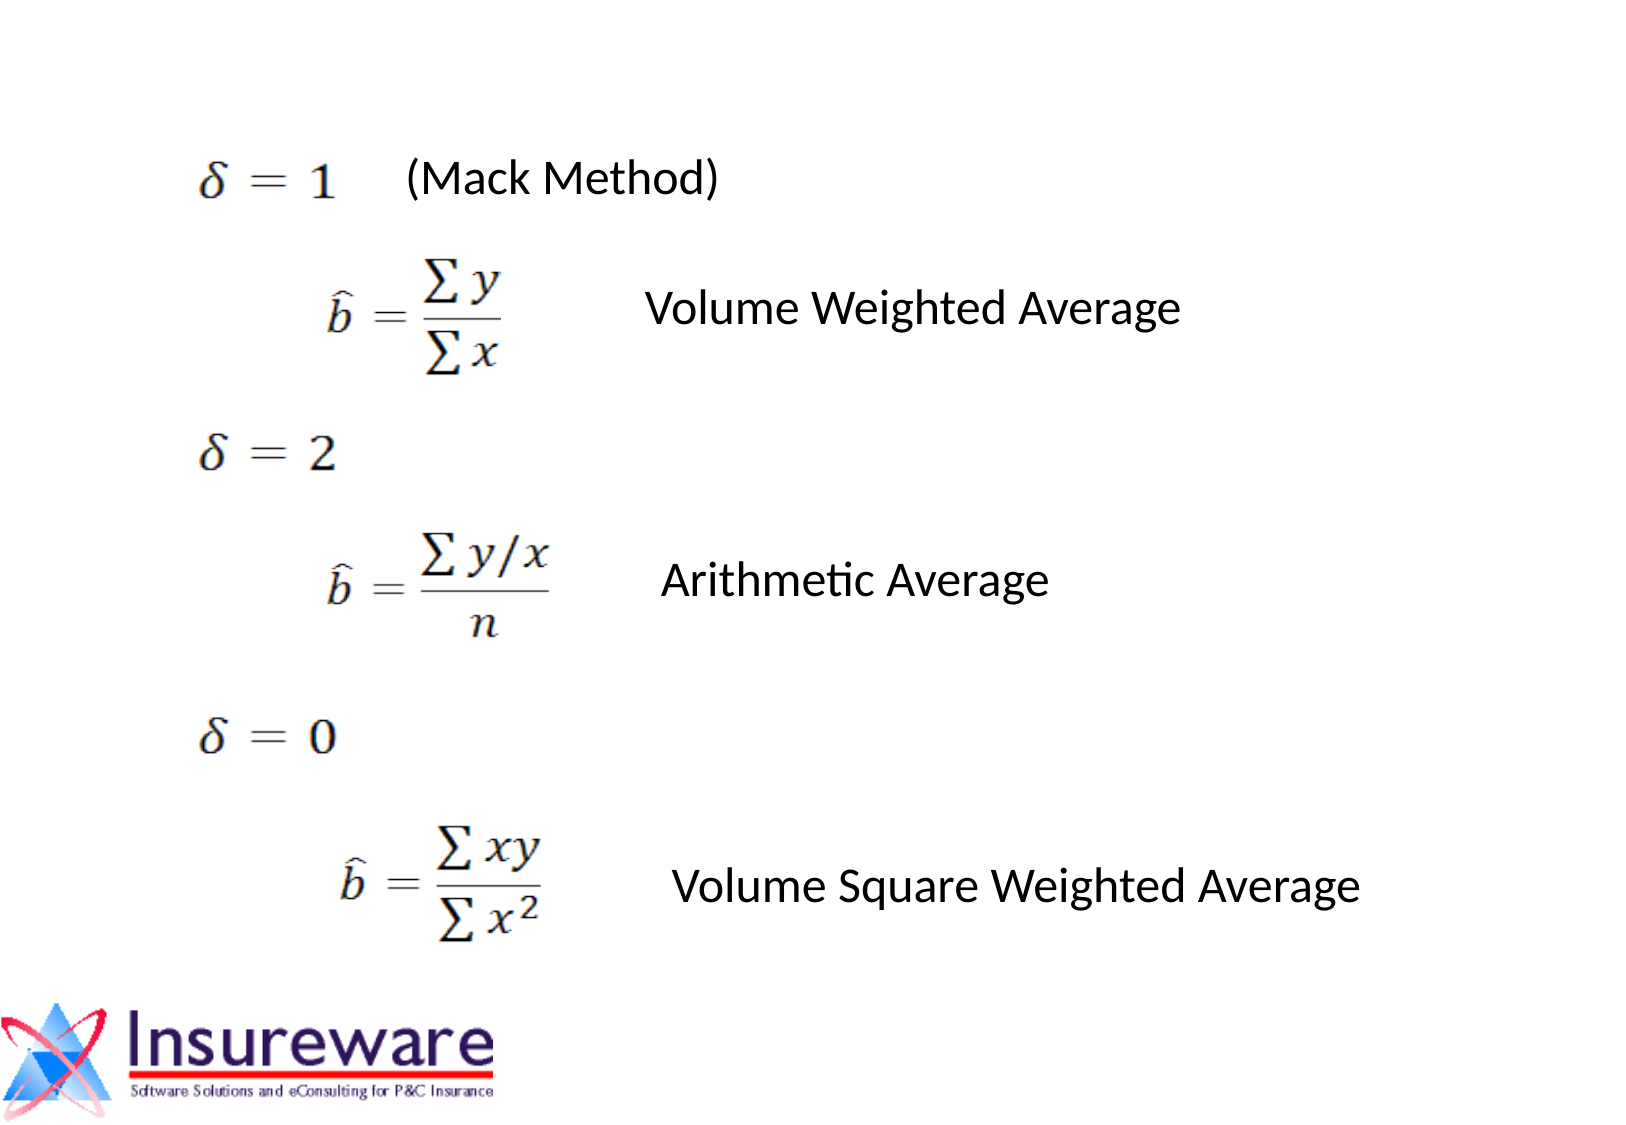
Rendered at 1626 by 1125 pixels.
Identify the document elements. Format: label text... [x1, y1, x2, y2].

picture [0, 1002, 493, 1125]
text_box Volume Square Weighted Average [656, 844, 1440, 920]
picture [197, 148, 340, 221]
text_box Volume Weighted Average [630, 267, 1283, 342]
text_box Arithmetic Average [646, 538, 1312, 614]
picture [325, 255, 502, 386]
picture [325, 526, 552, 646]
picture [197, 703, 340, 776]
picture [338, 822, 544, 953]
picture [197, 420, 340, 492]
text_box (Mack Method) [390, 137, 813, 212]
